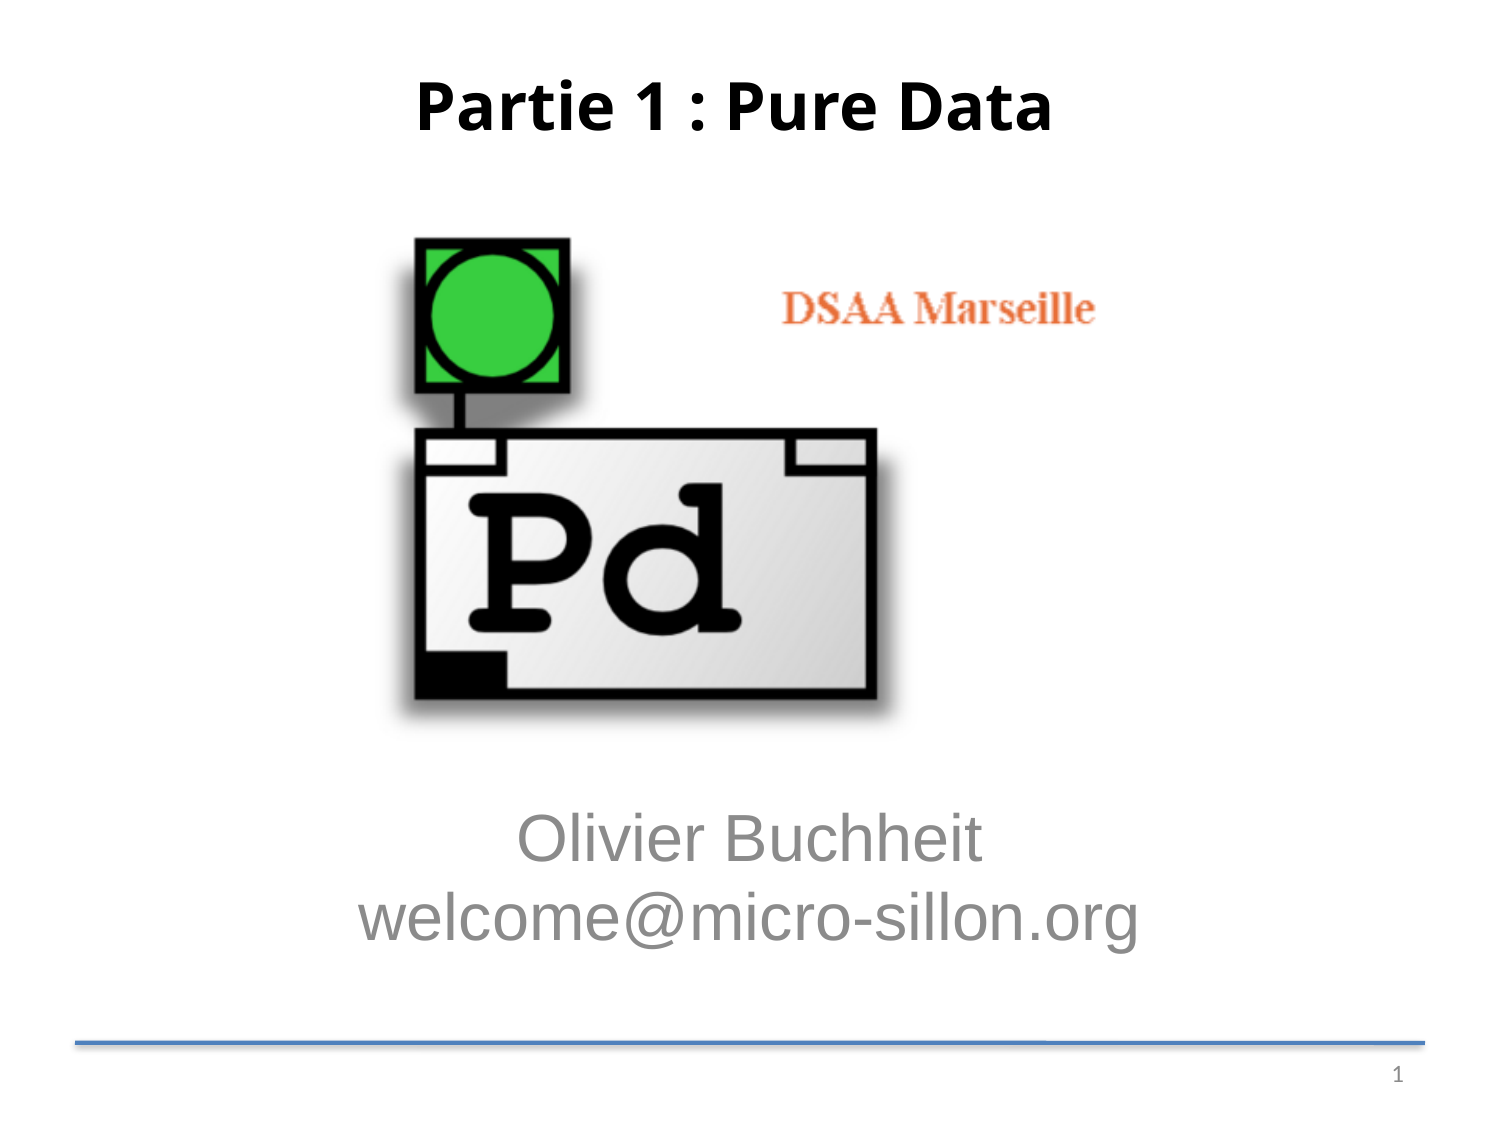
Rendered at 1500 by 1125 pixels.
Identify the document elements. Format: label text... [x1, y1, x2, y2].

subtitle Olivier Buchheit welcome@micro-sillon.org [225, 786, 1275, 1075]
picture [374, 201, 1101, 749]
slide_number 1 [1074, 1042, 1425, 1103]
title Partie 1 : Pure Data [97, 56, 1373, 298]
